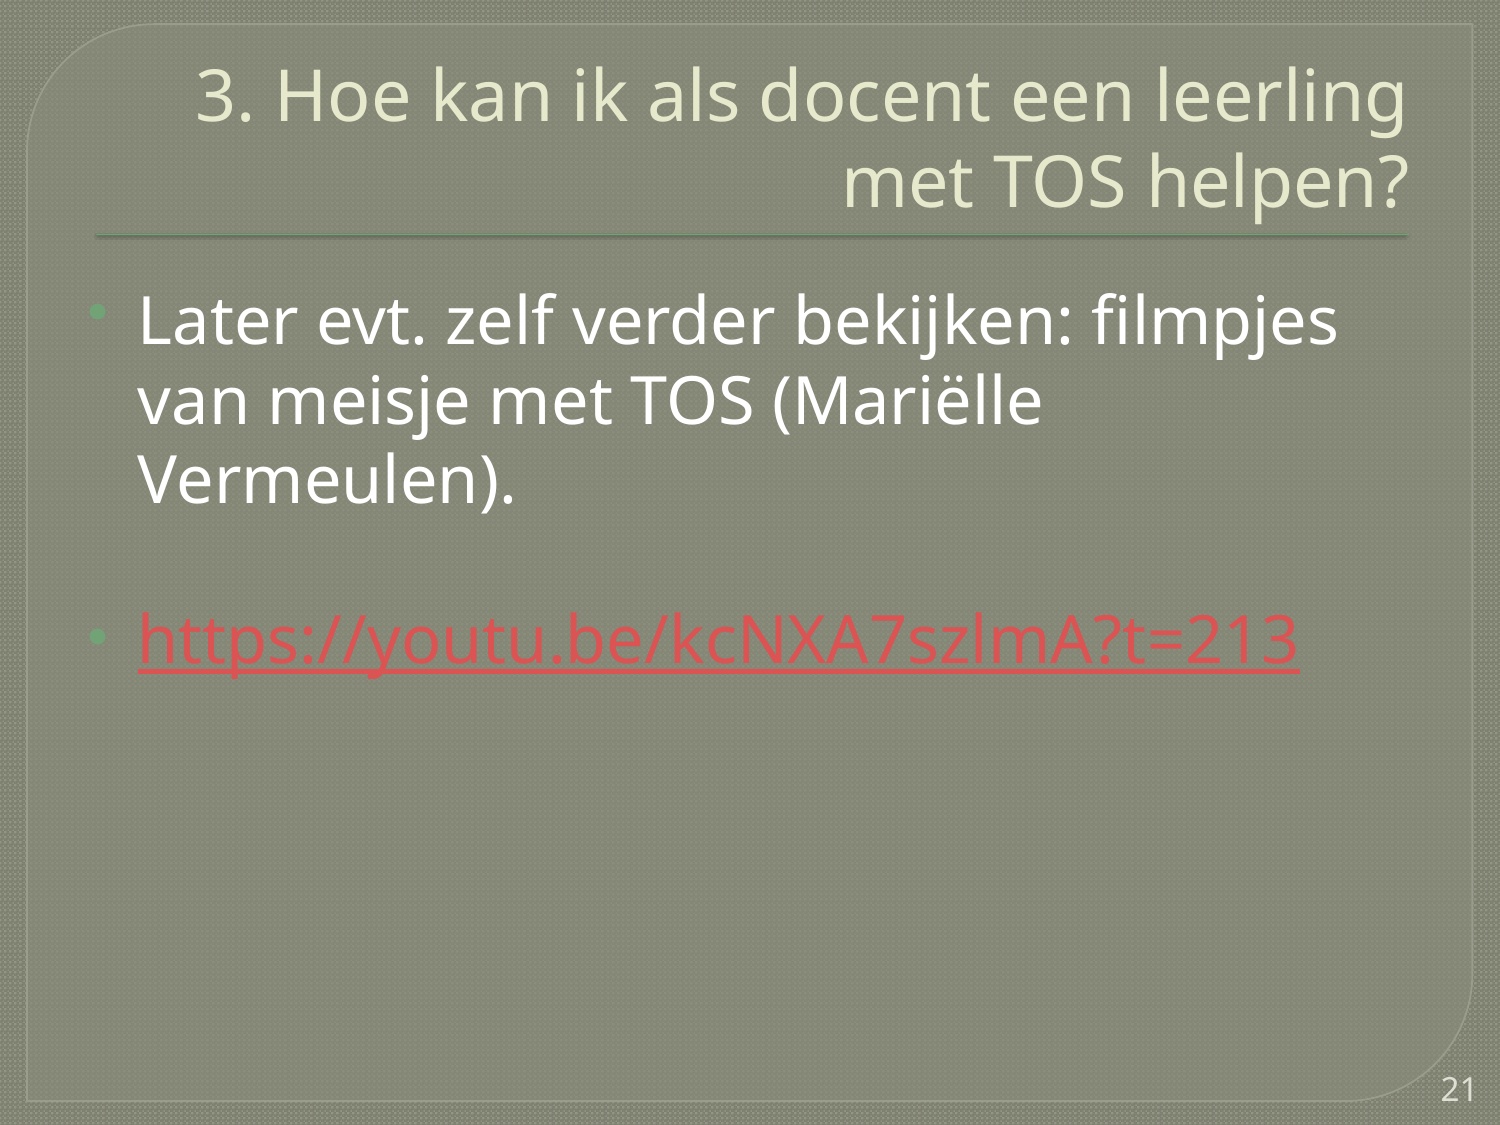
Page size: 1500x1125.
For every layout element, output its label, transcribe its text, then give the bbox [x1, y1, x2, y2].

title 3. Hoe kan ik als docent een leerling met TOS helpen? [75, 41, 1425, 230]
slide_number 21 [1417, 1068, 1494, 1114]
list Later evt. zelf verder bekijken: filmpjes van meisje met TOS (Mariëlle Vermeulen). https://youtu.be/kcNXA7szlmA?t=213 [75, 270, 1425, 1013]
